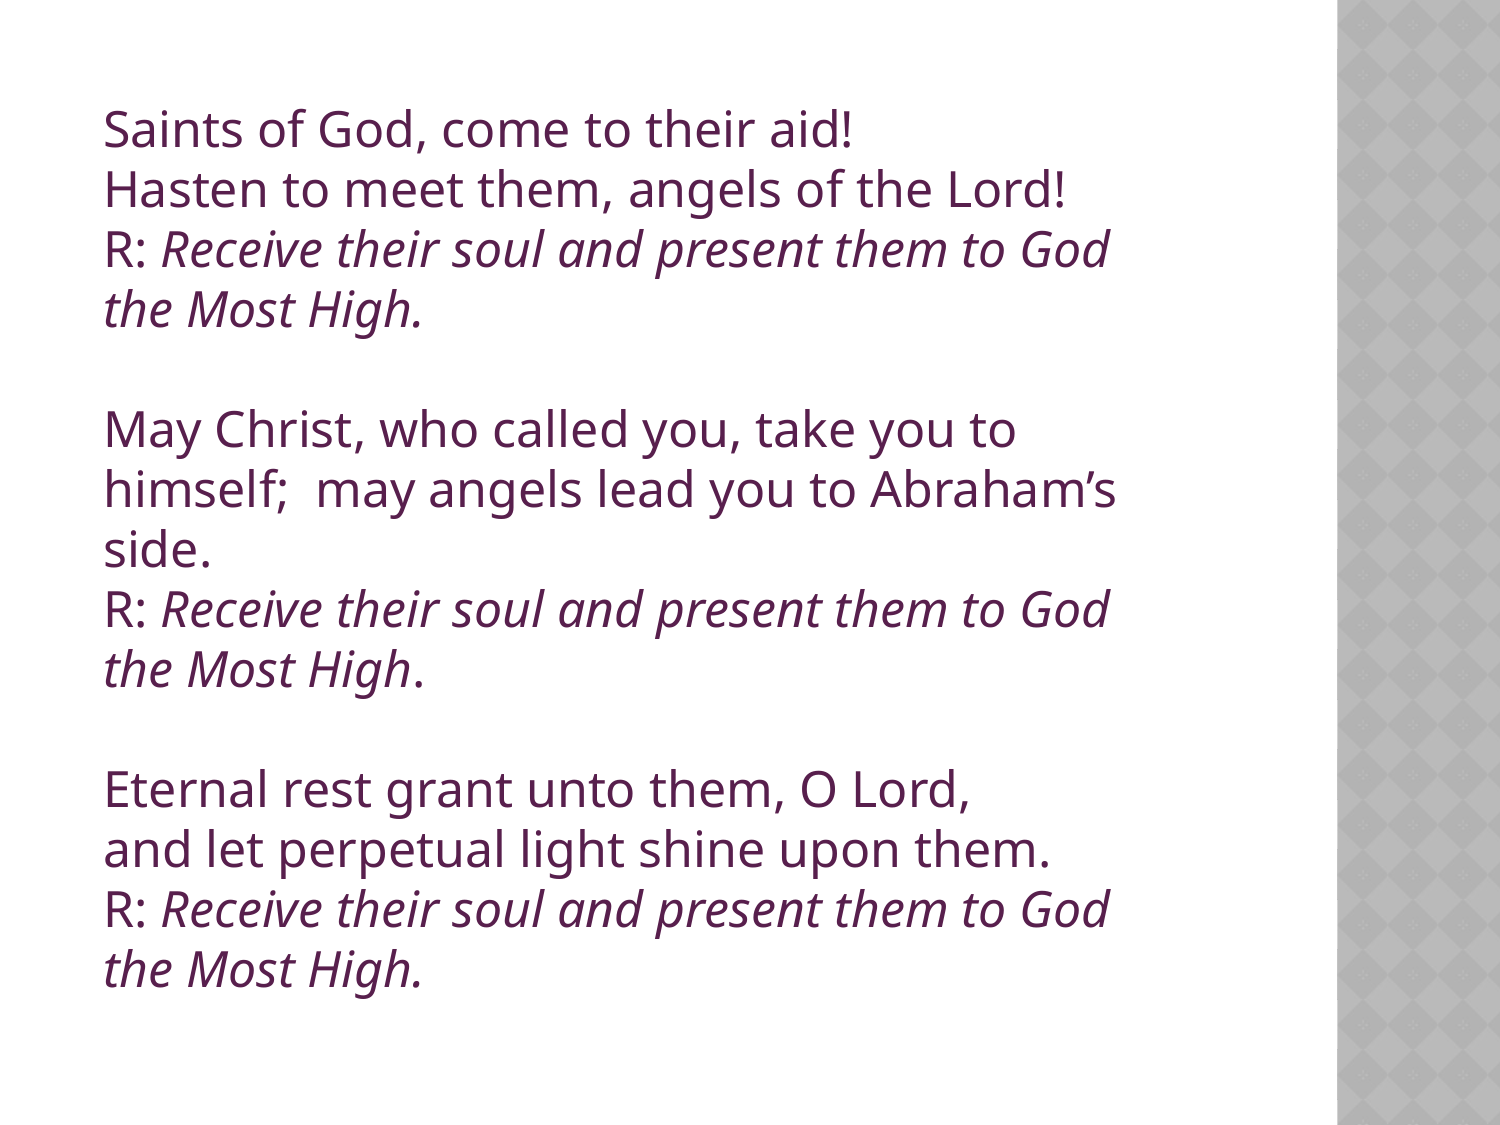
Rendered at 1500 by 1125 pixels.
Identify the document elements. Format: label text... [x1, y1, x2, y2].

text_box Saints of God, come to their aid! Hasten to meet them, angels of the Lord! R: Receive their soul and present them to God the Most High. May Christ, who called you, take you to himself; may angels lead you to Abraham’s side. R: Receive their soul and present them to God the Most High. Eternal rest grant unto them, O Lord, and let perpetual light shine upon them. R: Receive their soul and present them to God the Most High. [88, 89, 1199, 1005]
